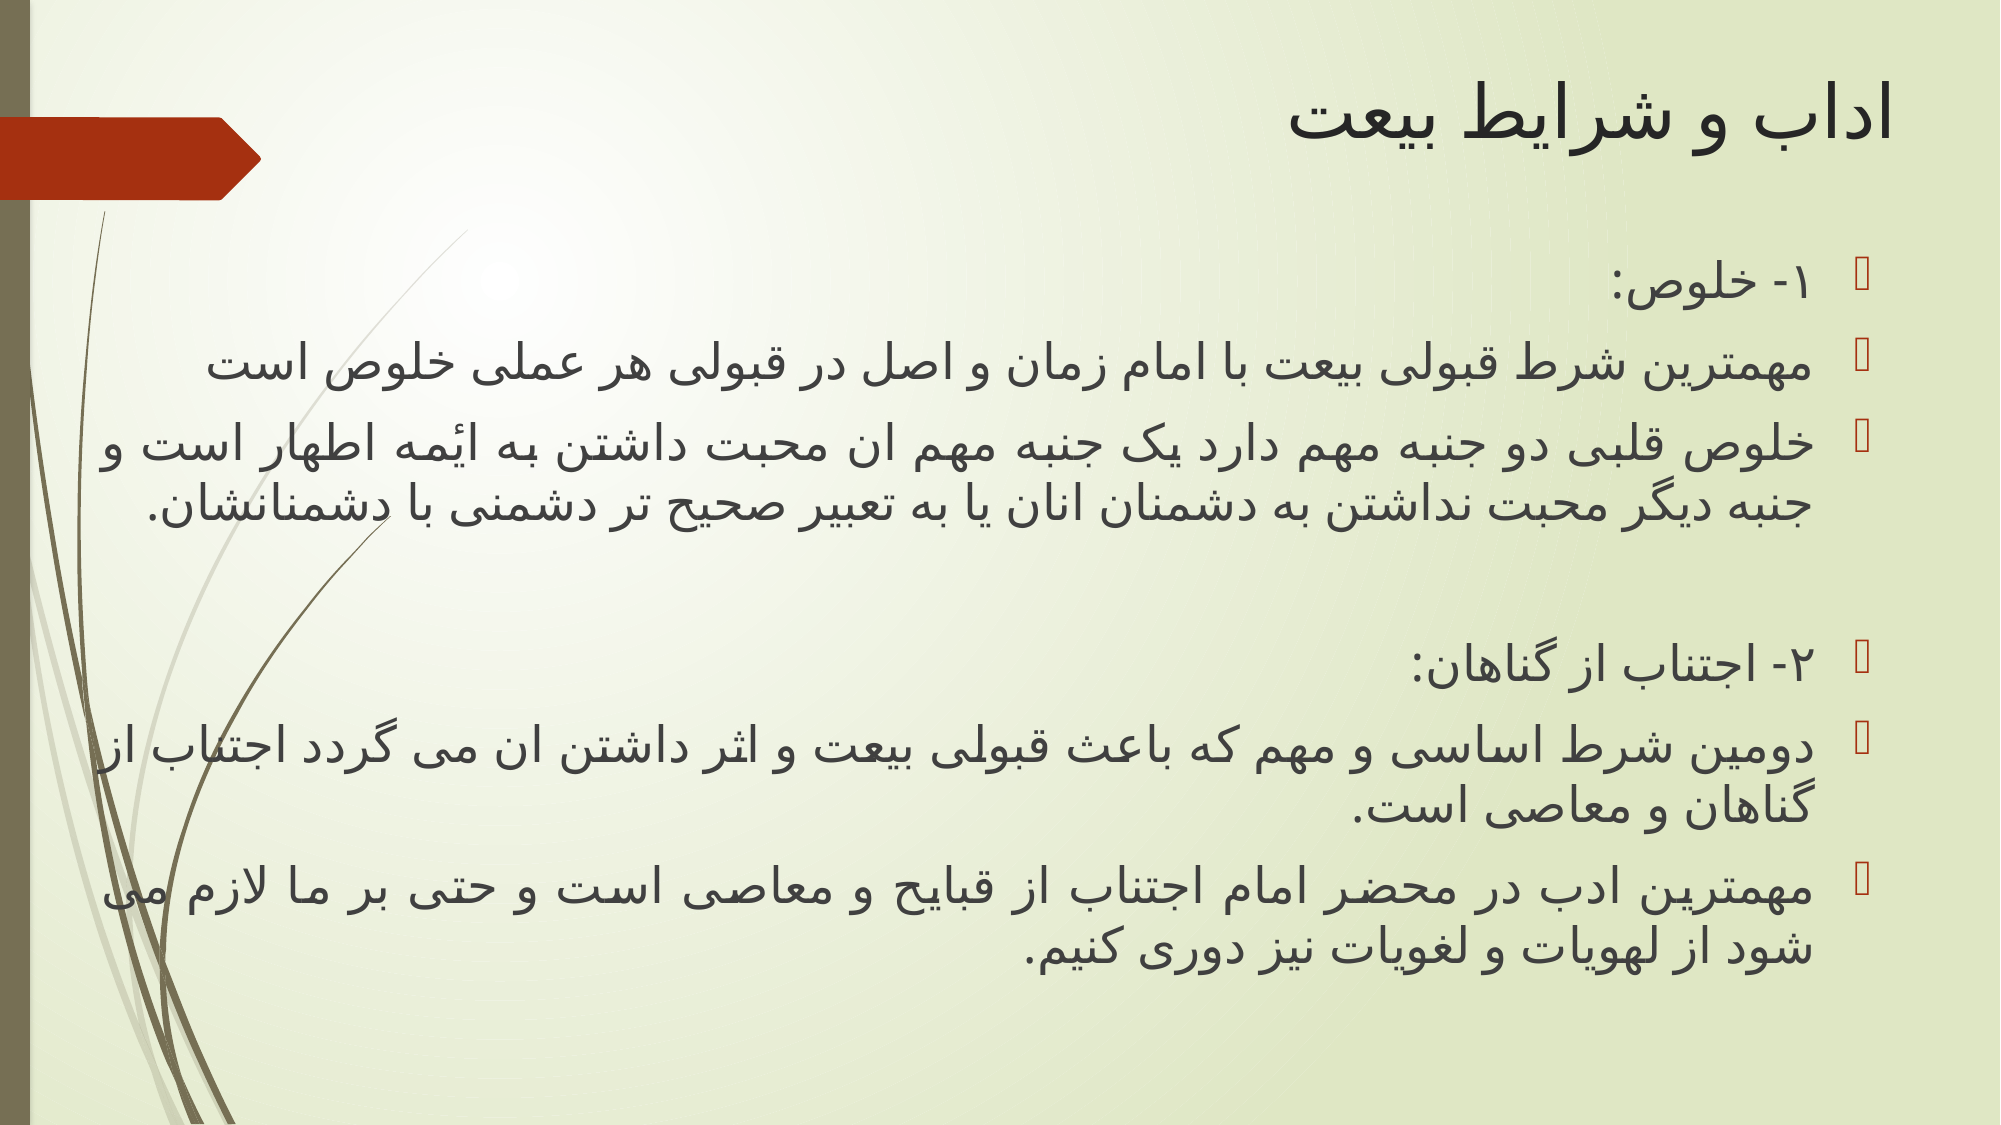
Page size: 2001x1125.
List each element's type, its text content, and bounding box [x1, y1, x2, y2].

list ۱- خلوص: مهمترین شرط قبولی بیعت با امام زمان و اصل در قبولی هر عملی خلوص است خلوص قلبی دو جنبه مهم دارد یک جنبه مهم ان محبت داشتن به ایٔمه اطهار است و جنبه دیگر محبت نداشتن به دشمنان انان یا به تعبیر صحیح تر دشمنی با دشمنانشان. ۲- اجتناب از گناهان: دومین شرط اساسی و مهم که باعث قبولی بیعت و اثر داشتن ان می گردد اجتناب از گناهان و معاصی است. مهمترین ادب در محضر امام اجتناب از قبایح و معاصی است و حتی بر ما لازم می شود از لهویات و لغویات نیز دوری کنیم. [83, 241, 1888, 1053]
title اداب و شرایط بیعت [425, 56, 1913, 313]
